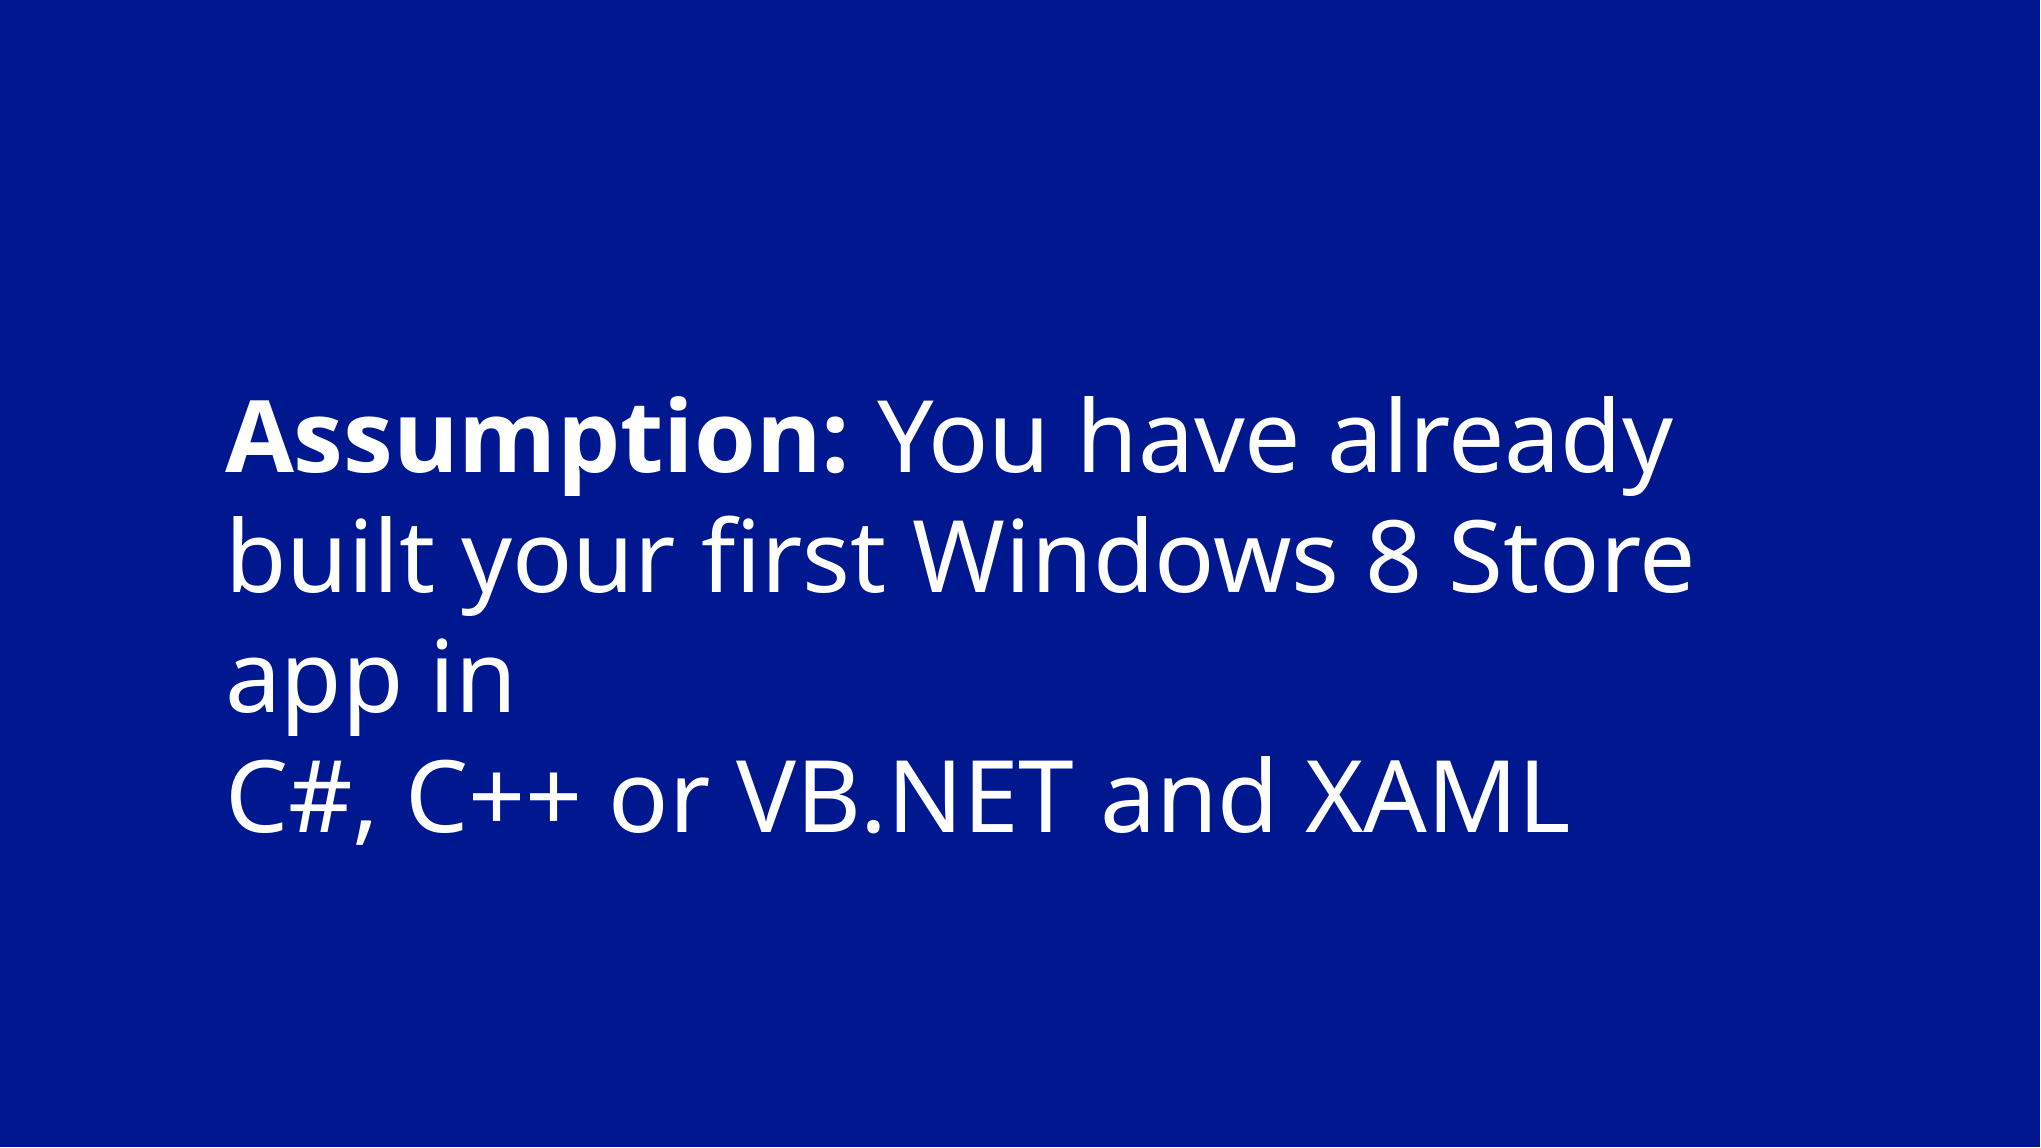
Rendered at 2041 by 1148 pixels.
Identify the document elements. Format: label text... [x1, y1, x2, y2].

title Assumption: You have already built your first Windows 8 Store app in C#, C++ or VB.NET and XAML [195, 348, 1846, 499]
